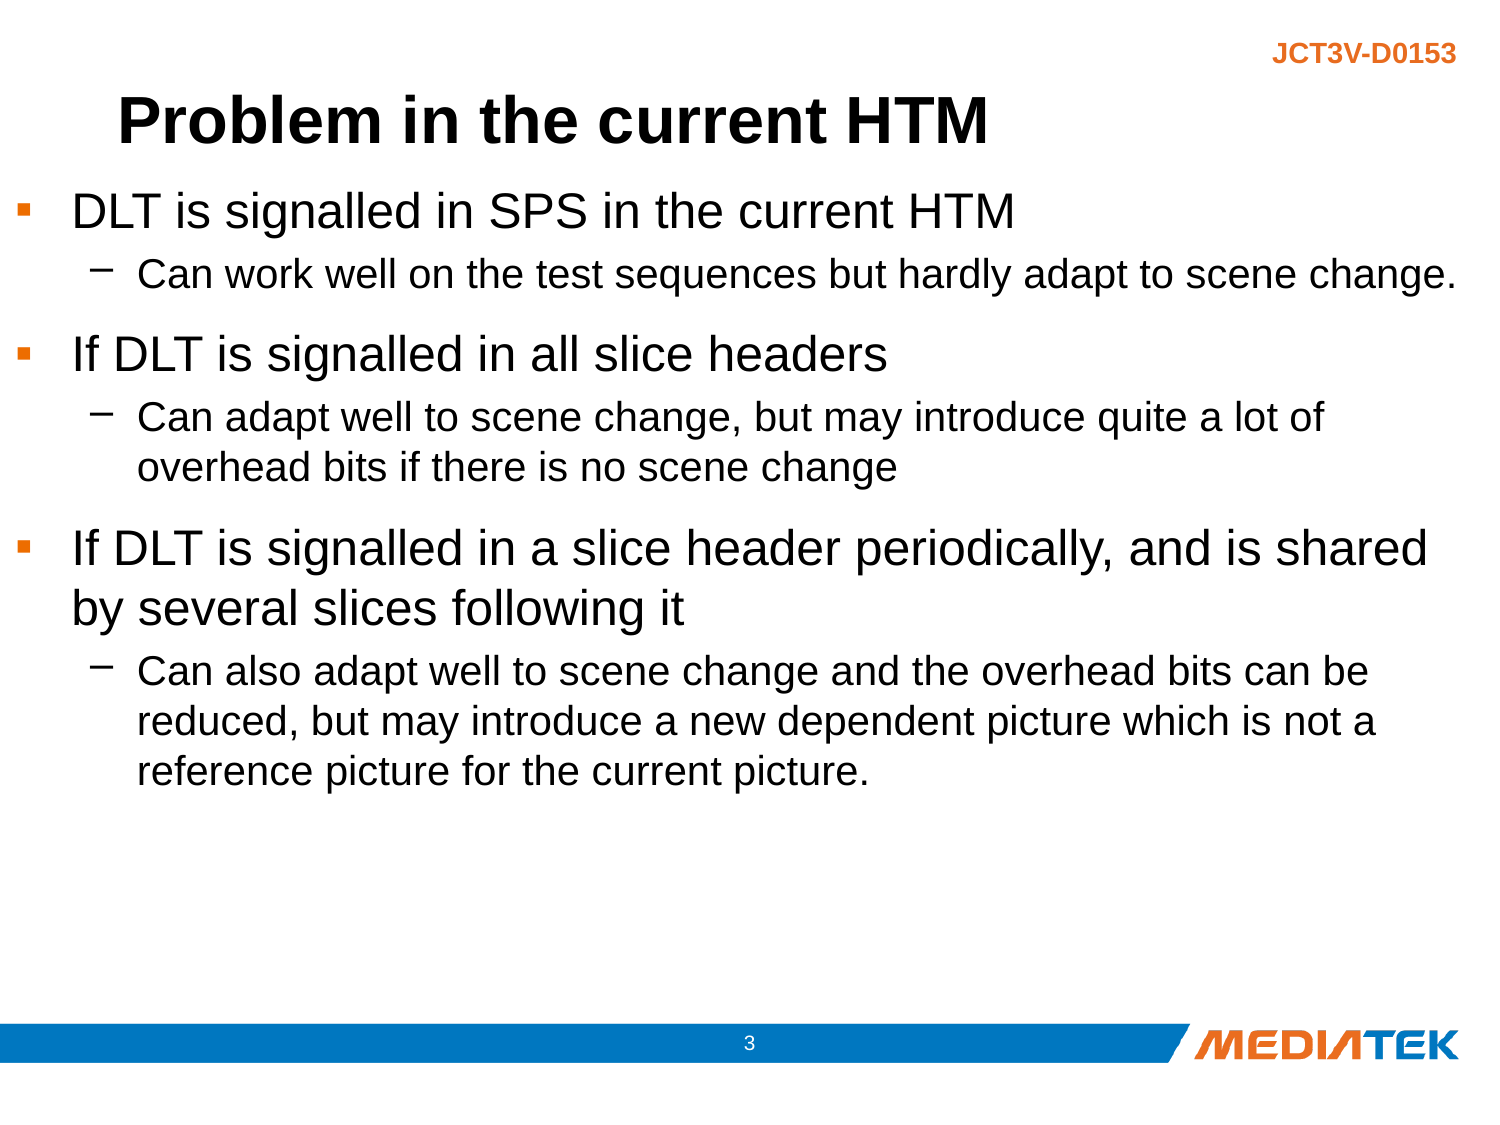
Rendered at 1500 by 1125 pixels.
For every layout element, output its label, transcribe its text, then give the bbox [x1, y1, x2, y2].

picture [0, 1023, 711, 1063]
slide_number 2 [711, 1022, 789, 1090]
picture [789, 1023, 1459, 1063]
list DLT is signalled in SPS in the current HTM Can work well on the test sequences but hardly adapt to scene change. If DLT is signalled in all slice headers Can adapt well to scene change, but may introduce quite a lot of overhead bits if there is no scene change If DLT is signalled in a slice header periodically, and is shared by several slices following it Can also adapt well to scene change and the overhead bits can be reduced, but may introduce a new dependent picture which is not a reference picture for the current picture. [0, 170, 1500, 985]
title Problem in the current HTM [101, 62, 1425, 170]
